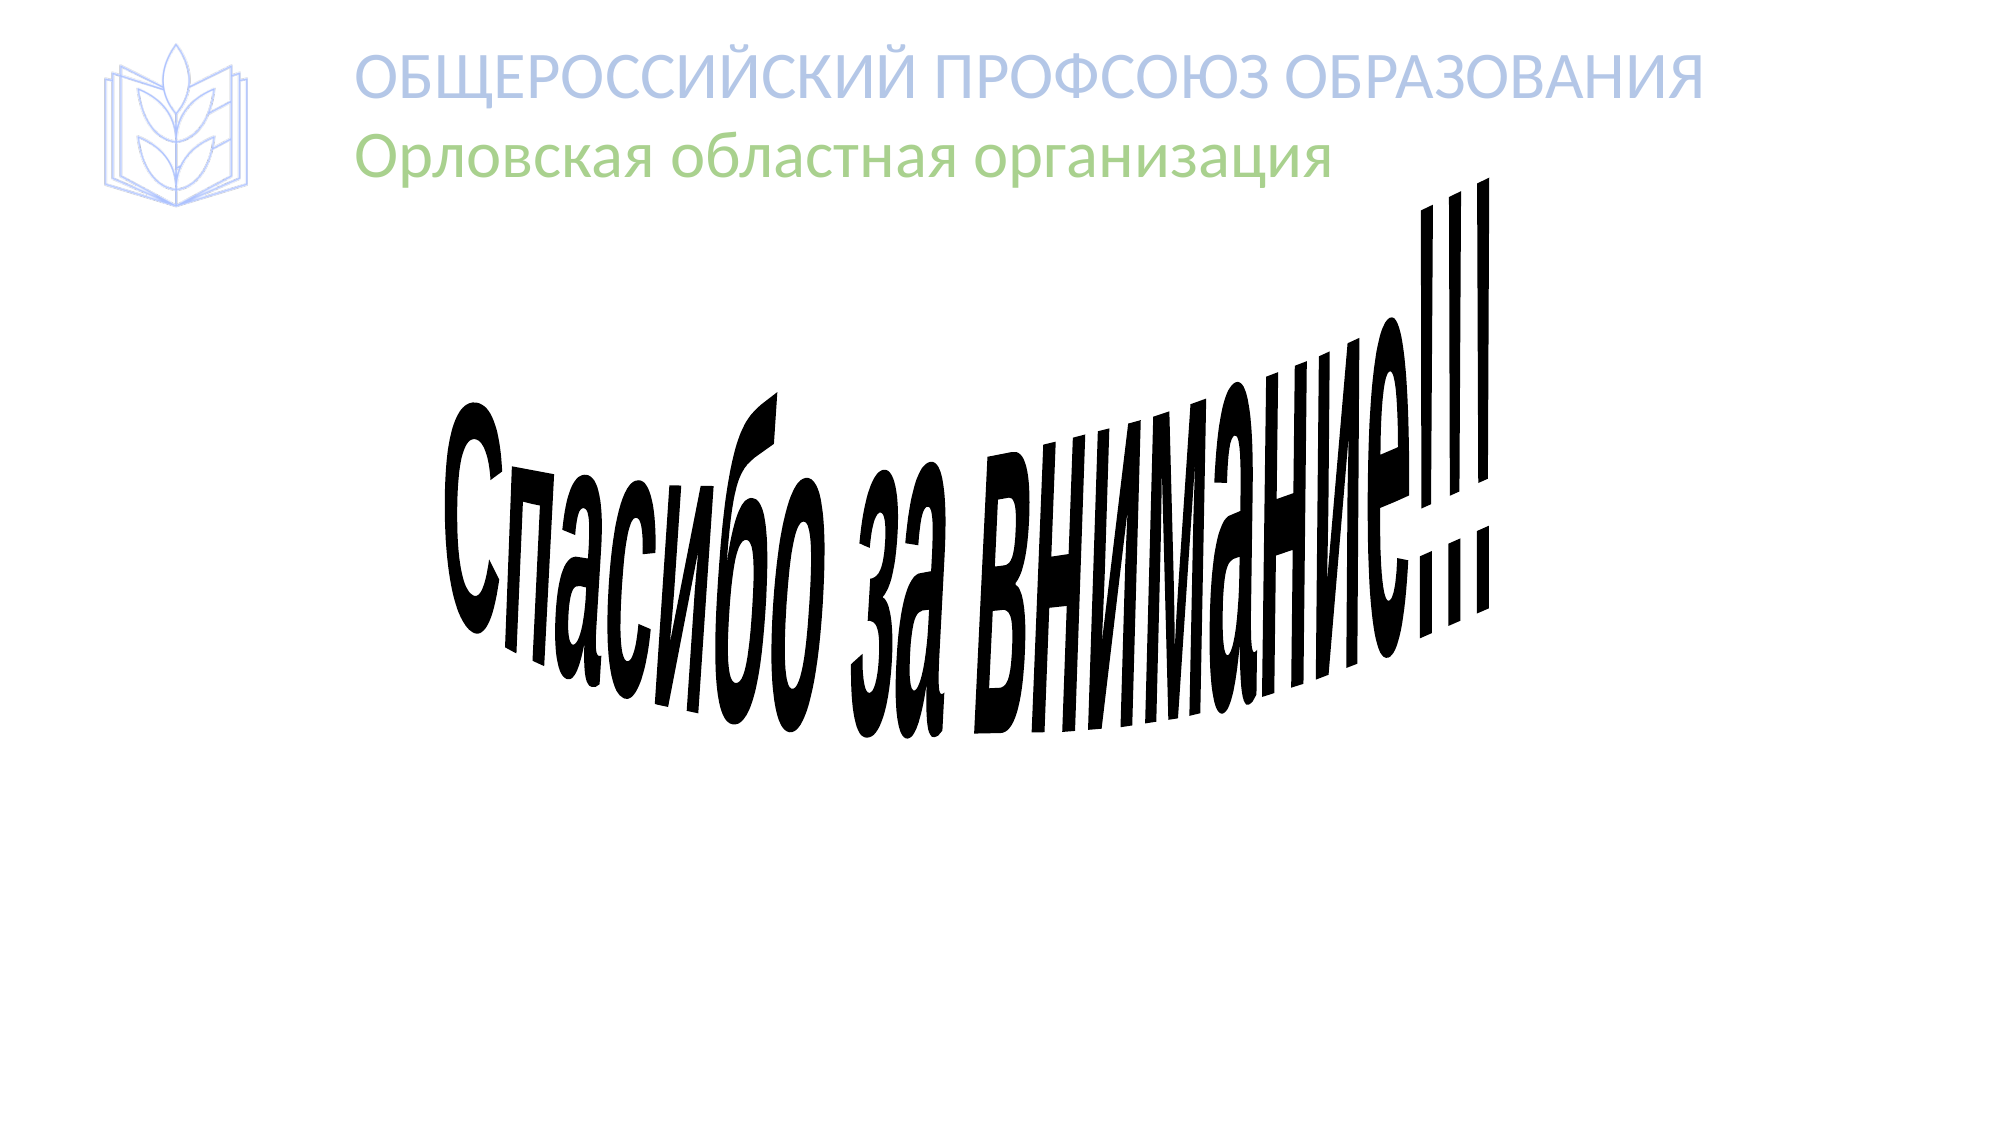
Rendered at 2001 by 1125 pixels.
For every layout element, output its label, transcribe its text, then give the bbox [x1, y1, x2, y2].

picture [76, 23, 281, 228]
text_box ОБЩЕРОССИЙСКИЙ ПРОФСОЮЗ ОБРАЗОВАНИЯ Орловская областная организация [354, 23, 1903, 190]
